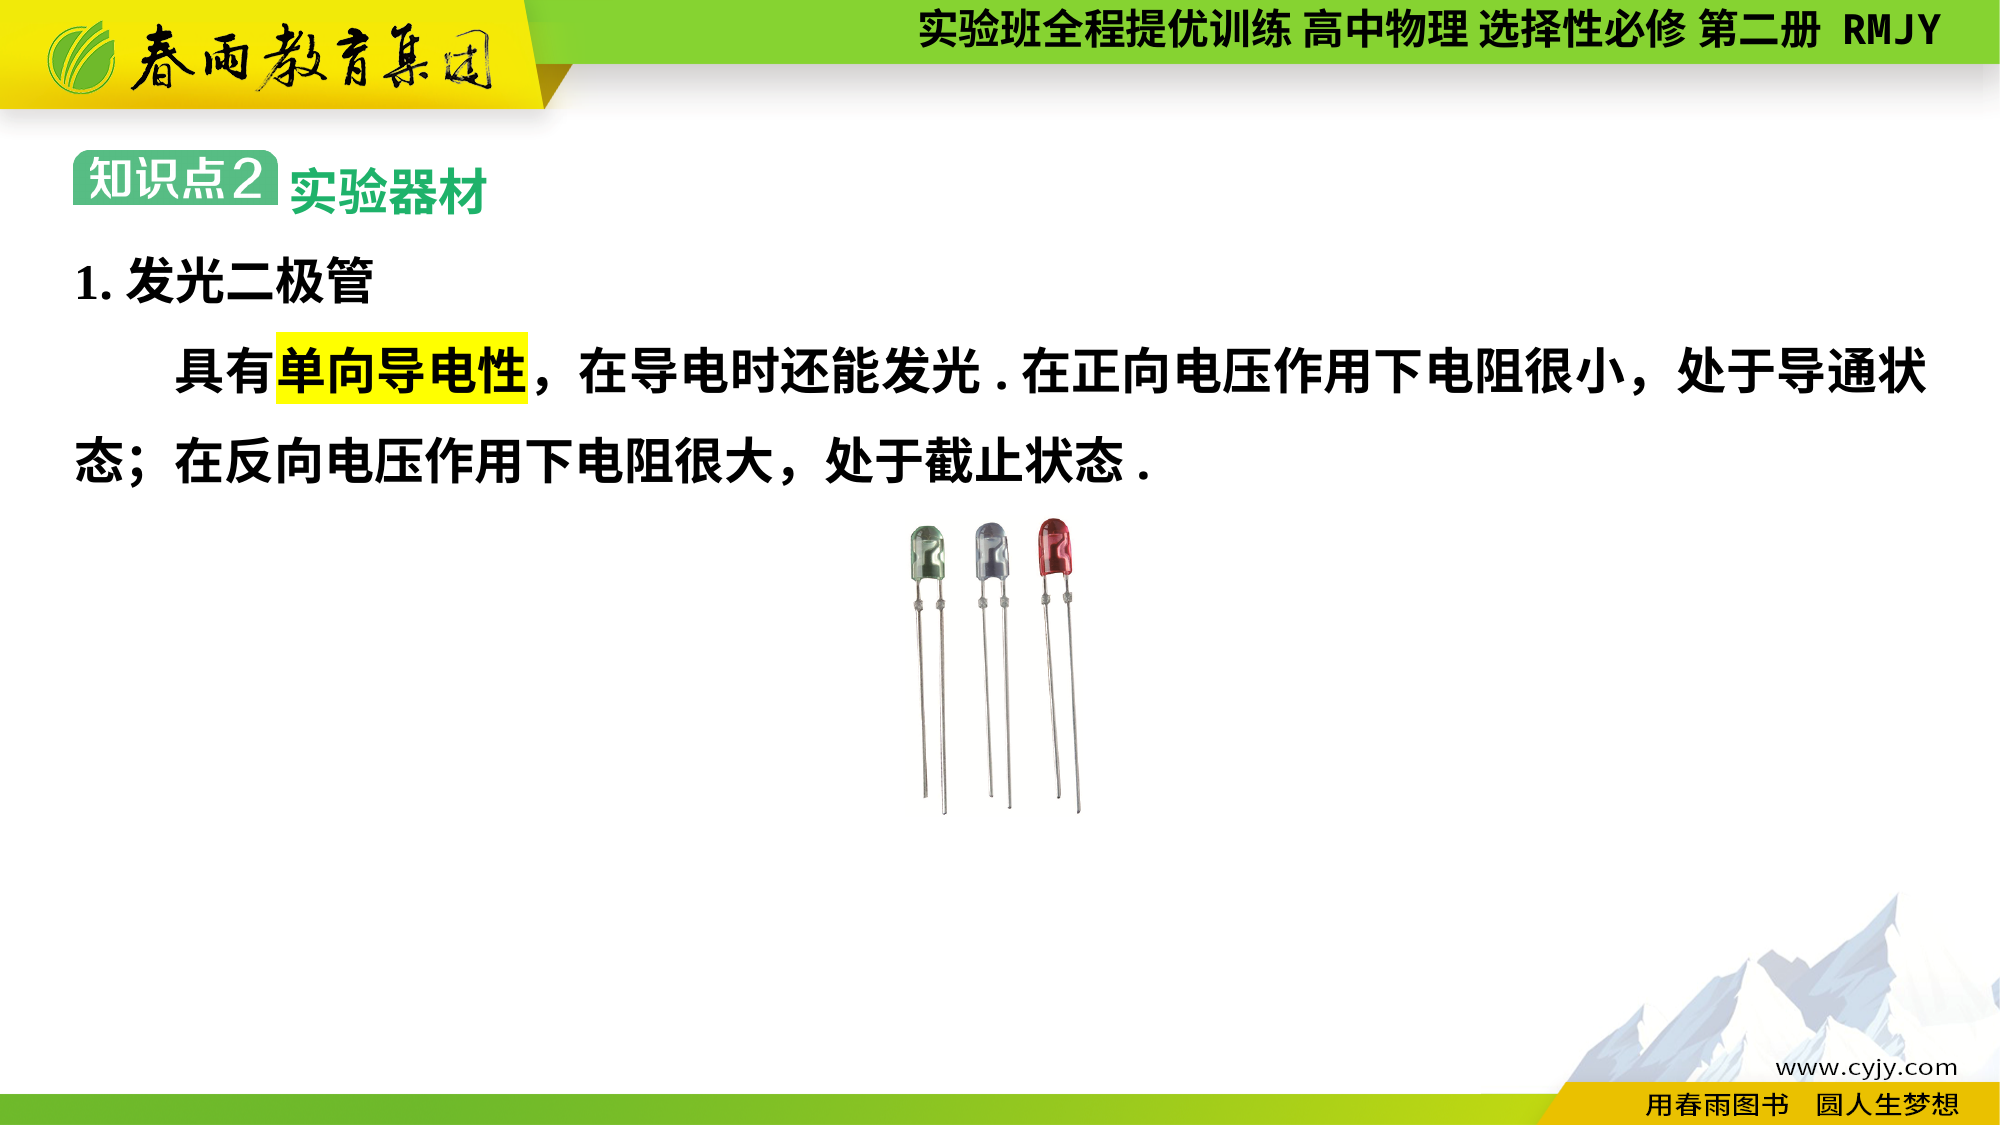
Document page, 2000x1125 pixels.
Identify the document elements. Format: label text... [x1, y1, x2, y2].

list 实验器材 1.发光二极管 具有单向导电性，在导电时还能发光.在正向电压作用下电阻很小，处于导通状态；在反向电压作用下电阻很大，处于截止状态. [59, 122, 1944, 502]
picture [0, 0, 2000, 1125]
